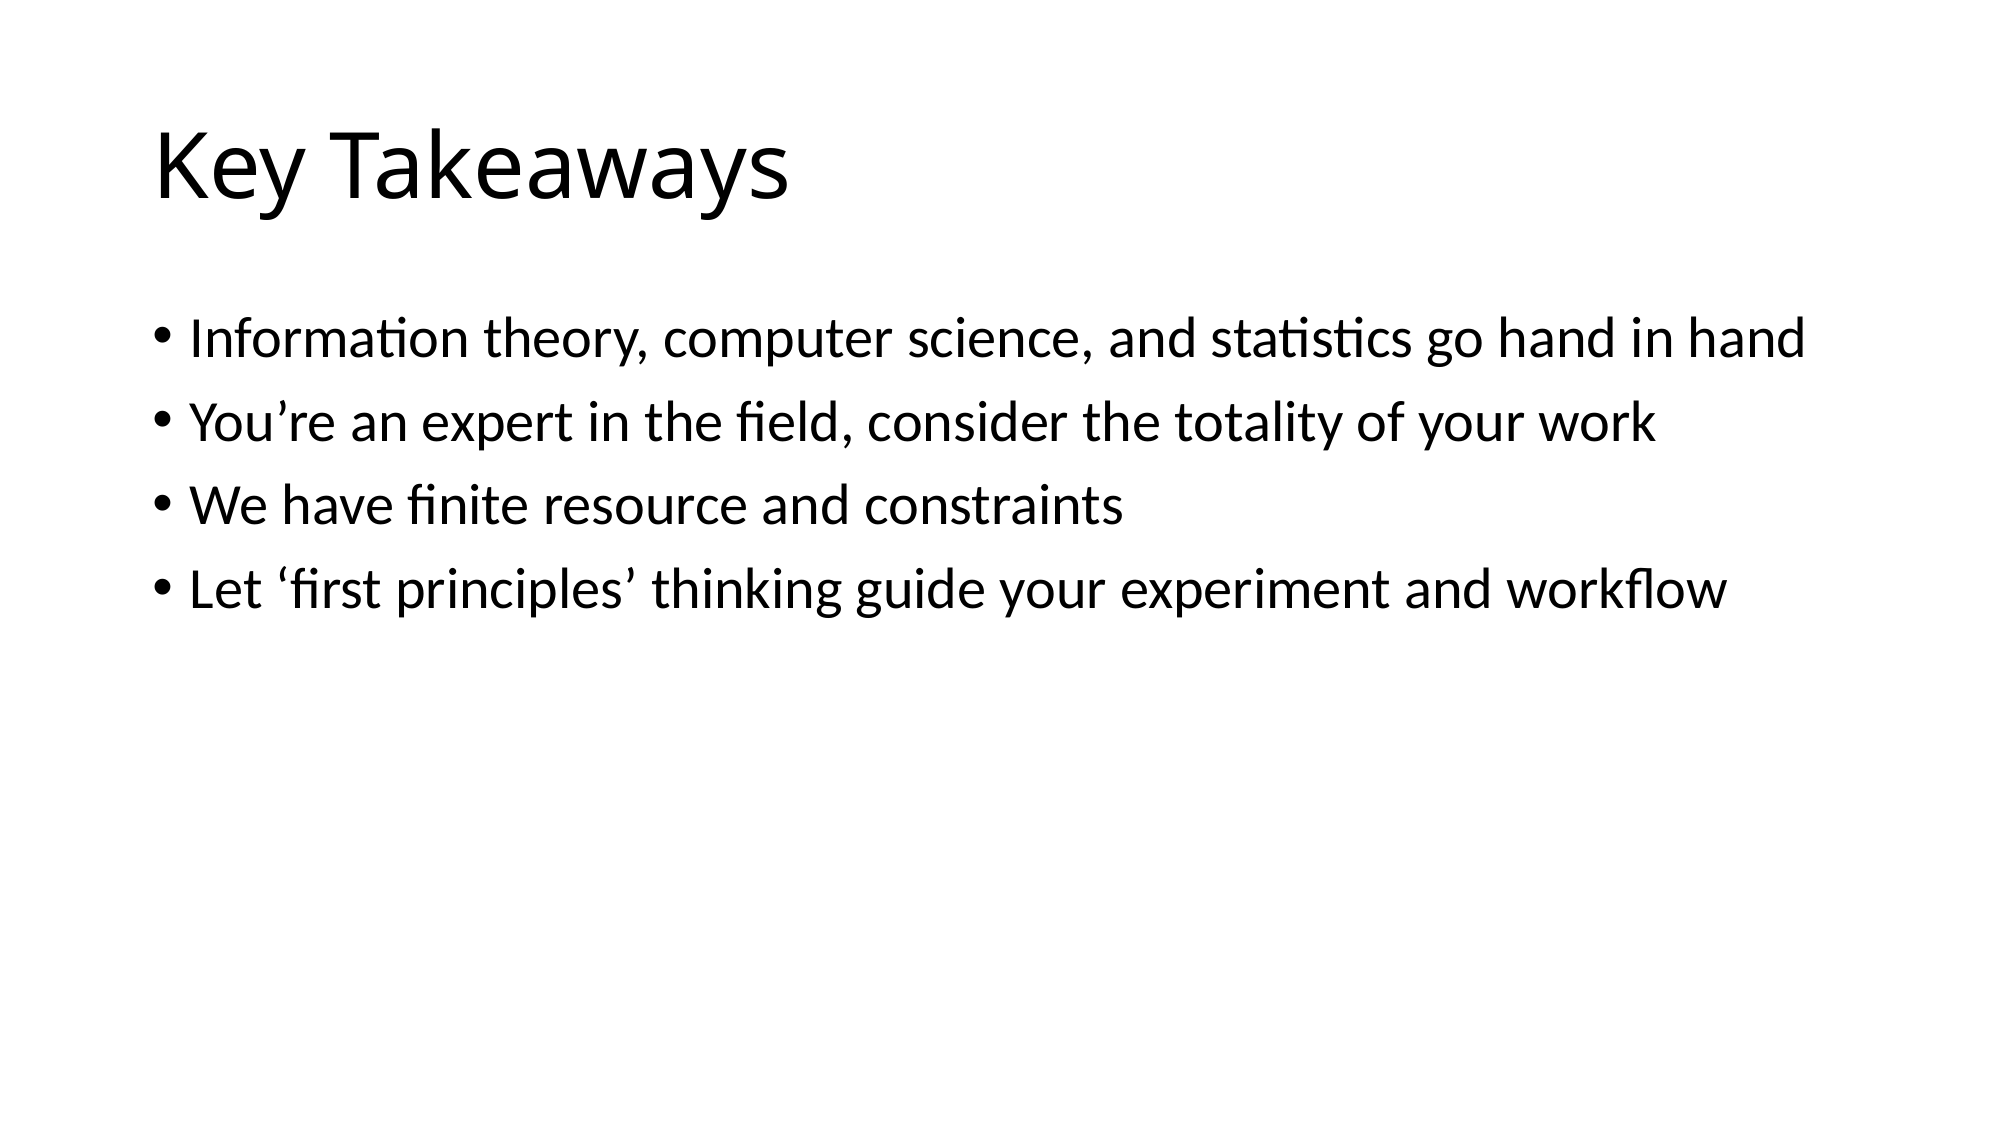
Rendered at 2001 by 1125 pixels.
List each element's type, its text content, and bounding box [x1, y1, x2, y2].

title Key Takeaways [137, 59, 1863, 278]
list Information theory, computer science, and statistics go hand in hand You’re an expert in the field, consider the totality of your work We have finite resource and constraints Let ‘first principles’ thinking guide your experiment and workflow [137, 299, 1863, 1014]
